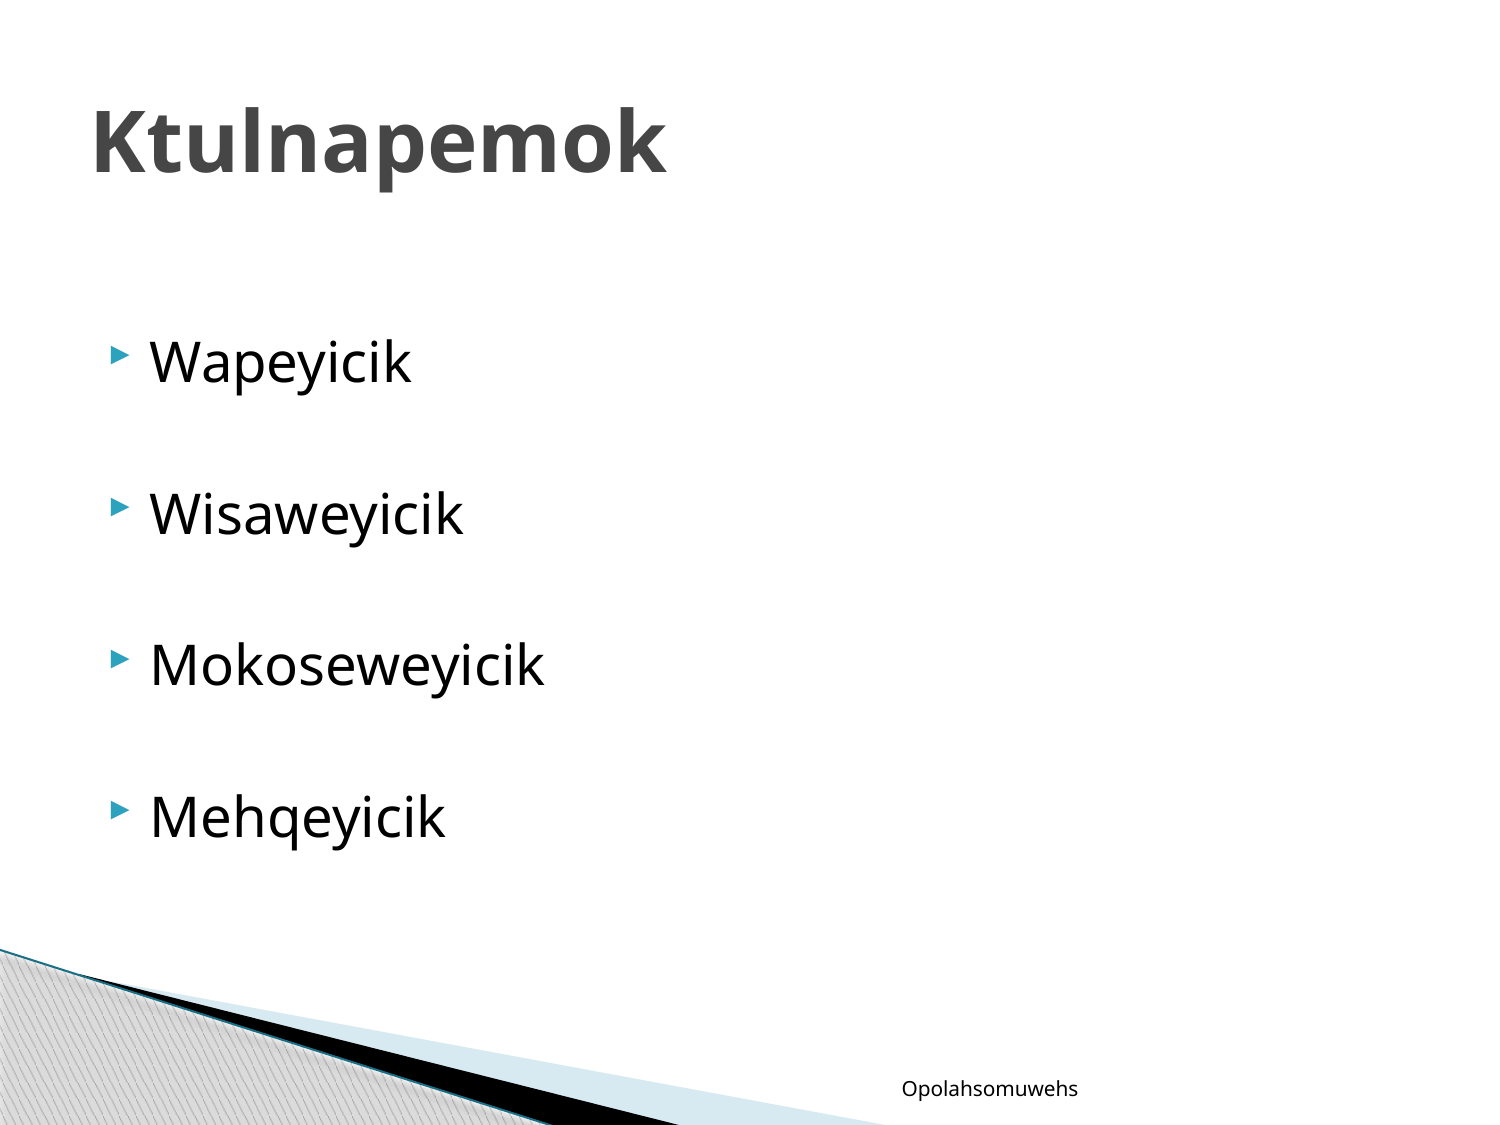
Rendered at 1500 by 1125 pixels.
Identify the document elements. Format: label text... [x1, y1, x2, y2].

title Ktulnapemok [75, 45, 1425, 233]
list Wapeyicik Wisaweyicik Mokoseweyicik Mehqeyicik [75, 243, 1425, 986]
footer Opolahsomuwehs [718, 1051, 1105, 1112]
